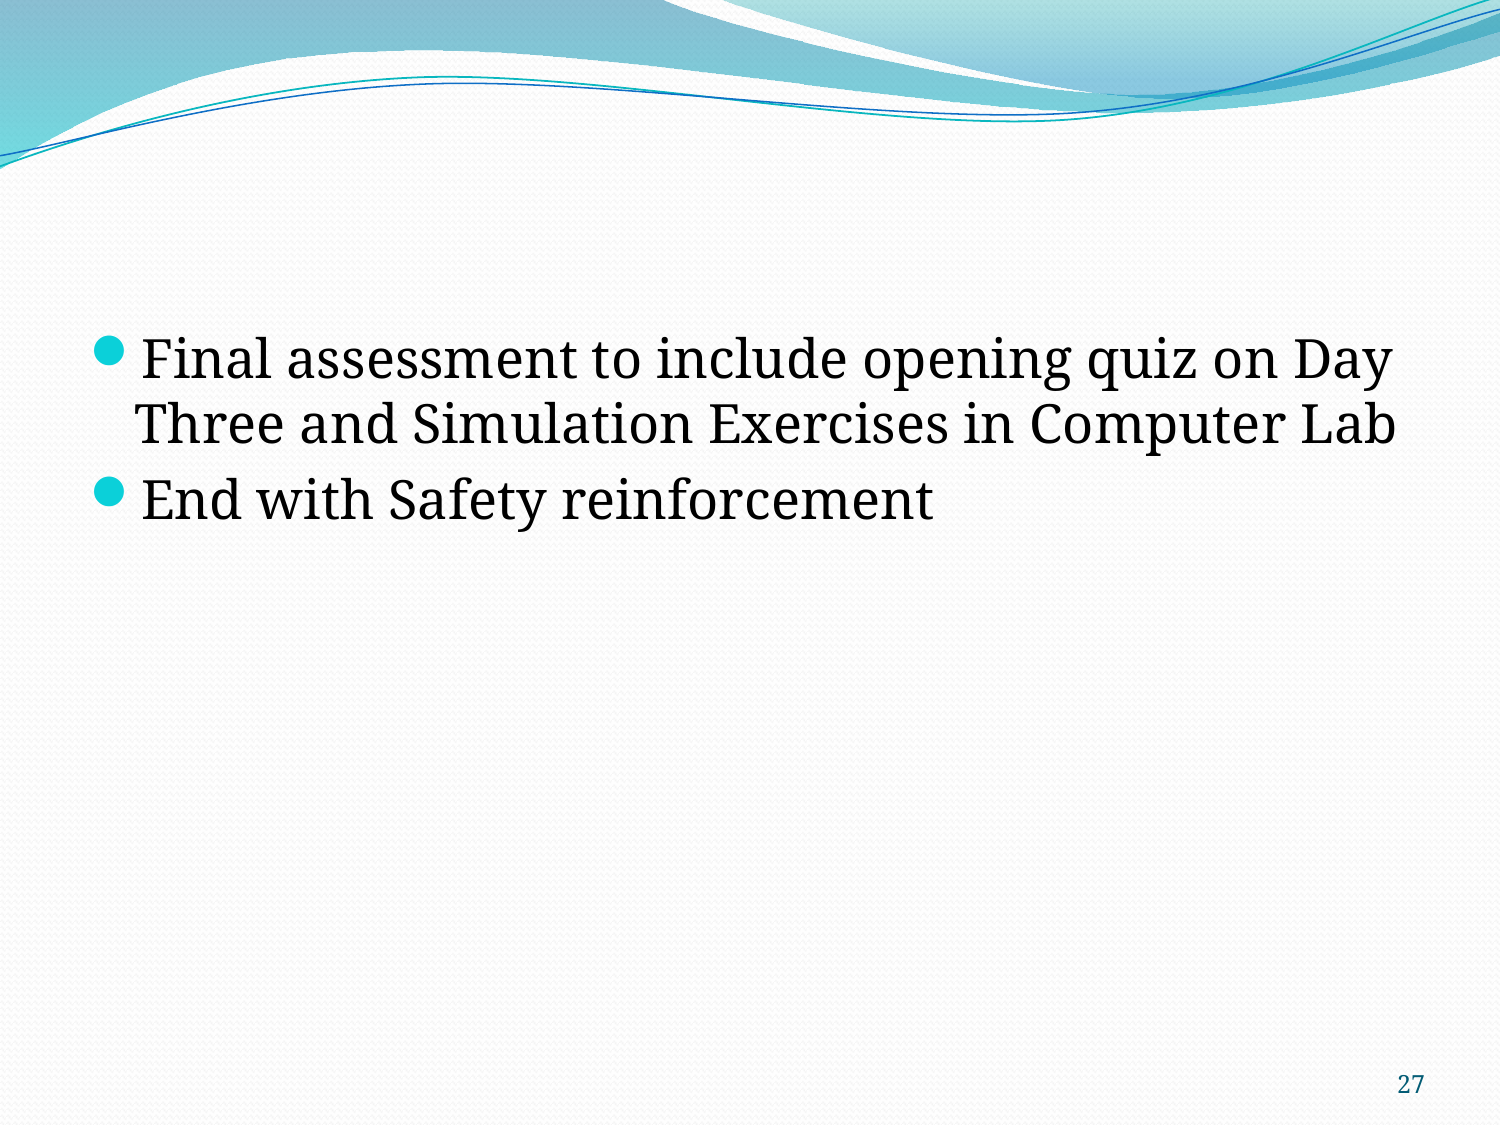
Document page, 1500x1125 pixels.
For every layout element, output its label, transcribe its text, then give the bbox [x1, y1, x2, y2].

list Final assessment to include opening quiz on Day Three and Simulation Exercises in Computer Lab End with Safety reinforcement [75, 317, 1425, 1038]
slide_number 27 [1299, 1042, 1425, 1103]
